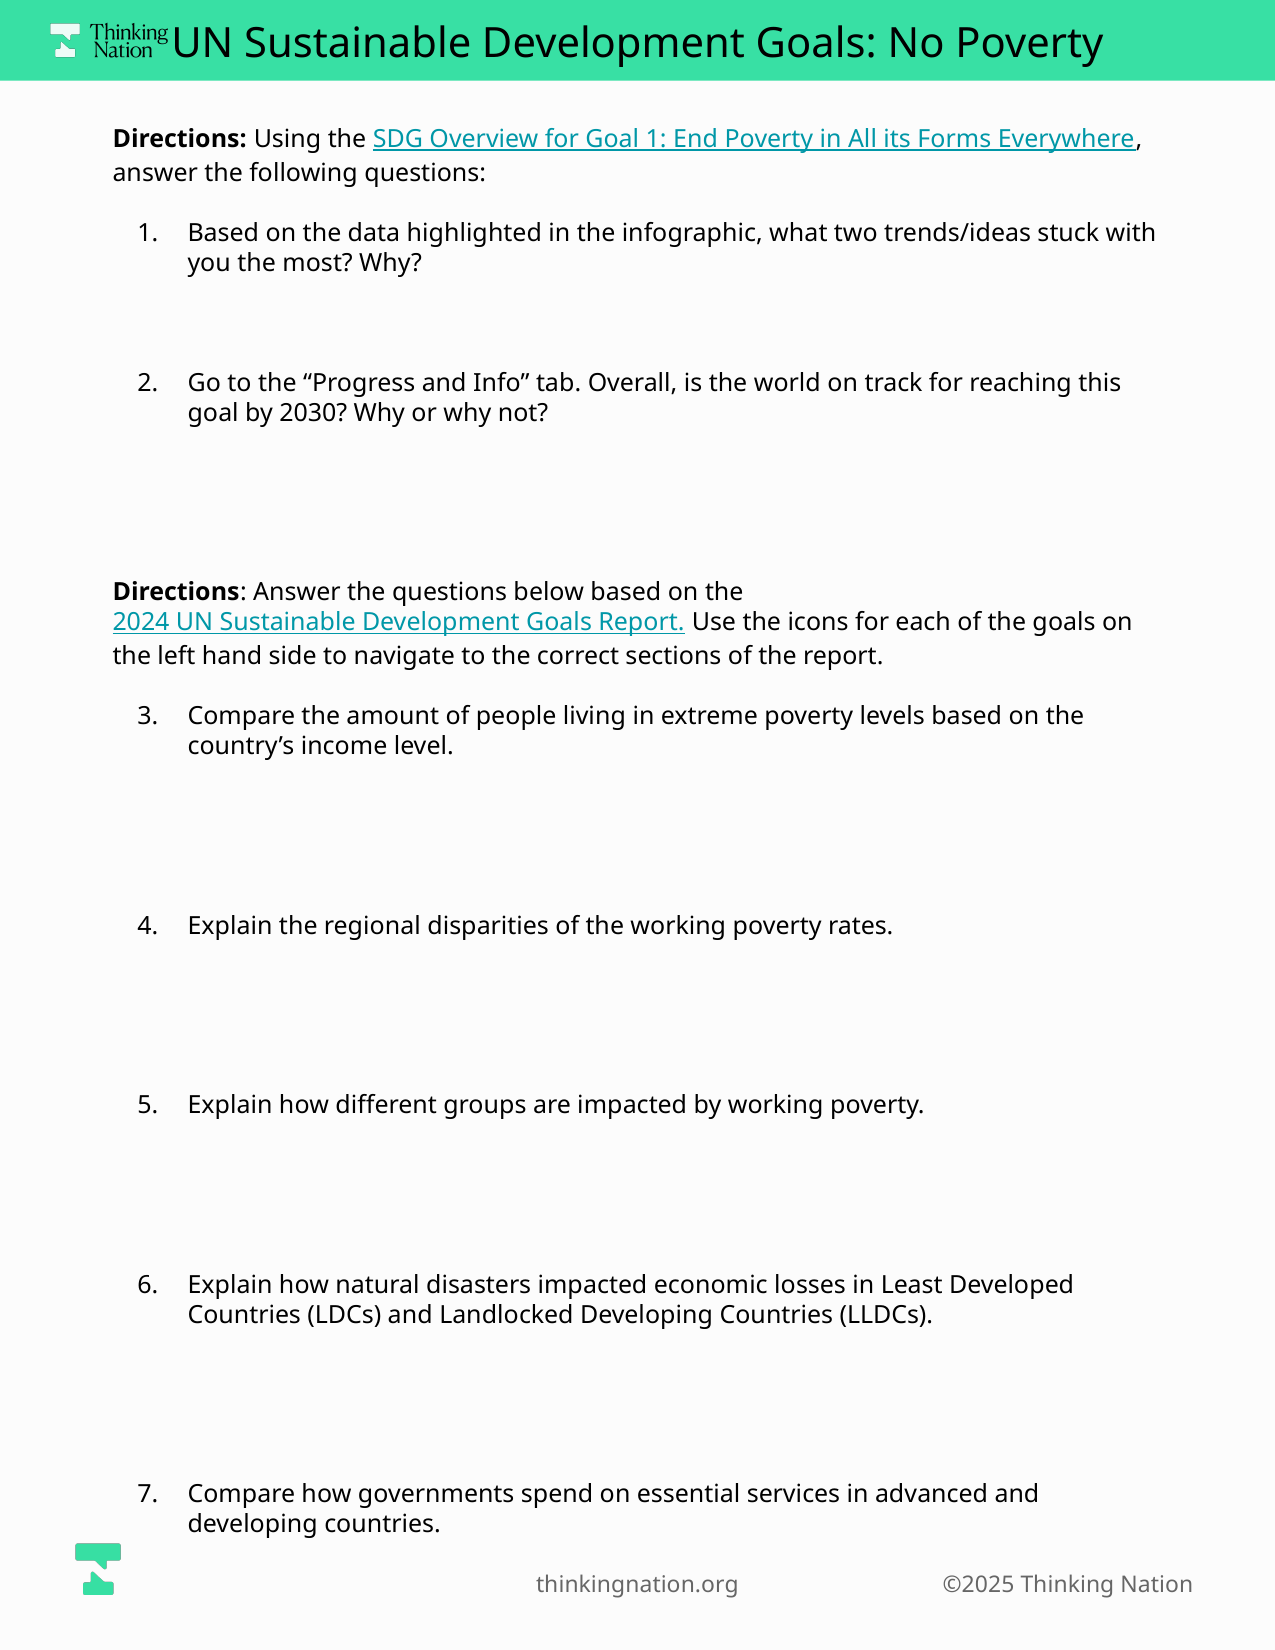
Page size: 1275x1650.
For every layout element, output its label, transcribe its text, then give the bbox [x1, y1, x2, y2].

picture [62, 1533, 134, 1605]
picture [36, 12, 172, 69]
text_box Directions: Using the SDG Overview for Goal 1: End Poverty in All its Forms Everywhere, answer the following questions: Based on the data highlighted in the infographic, what two trends/ideas stuck with you the most? Why? Go to the “Progress and Info” tab. Overall, is the world on track for reaching this goal by 2030? Why or why not? Directions: Answer the questions below based on the 2024 UN Sustainable Development Goals Report. Use the icons for each of the goals on the left hand side to navigate to the correct sections of the report. Compare the amount of people living in extreme poverty levels based on the country’s income level. Explain the regional disparities of the working poverty rates. Explain how different groups are impacted by working poverty. Explain how natural disasters impacted economic losses in Least Developed Countries (LDCs) and Landlocked Developing Countries (LLDCs). Compare how governments spend on essential services in advanced and developing countries. [97, 107, 1178, 1553]
text_box ©2025 Thinking Nation [907, 1553, 1210, 1605]
text_box UN Sustainable Development Goals: No Poverty [0, 0, 1275, 81]
text_box thinkingnation.org [486, 1553, 789, 1605]
